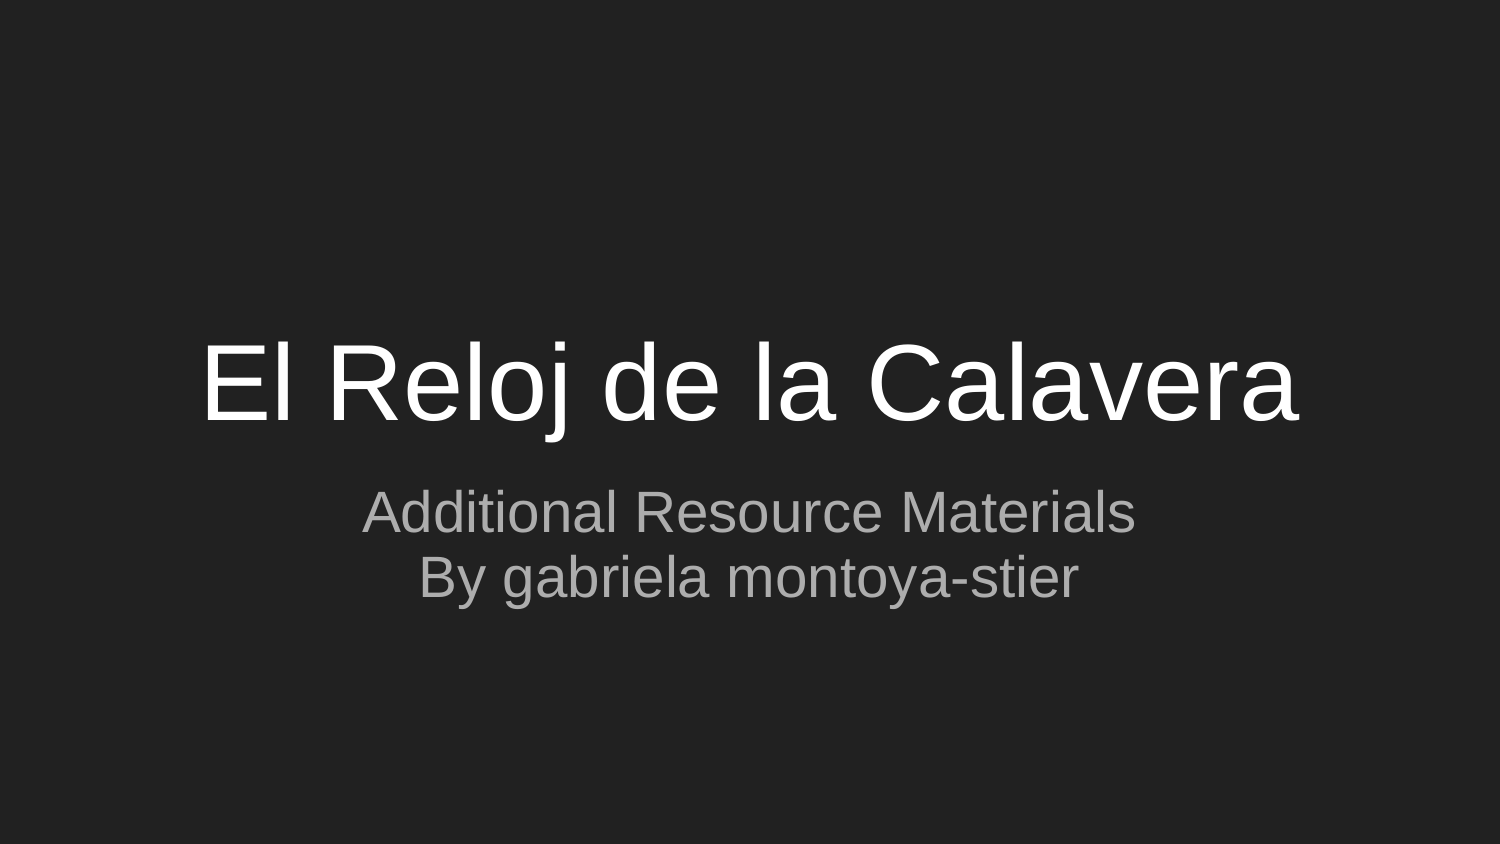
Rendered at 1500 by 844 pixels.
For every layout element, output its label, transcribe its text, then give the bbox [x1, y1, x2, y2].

title El Reloj de la Calavera [51, 122, 1449, 459]
subtitle Additional Resource Materials By gabriela montoya-stier [51, 464, 1449, 731]
